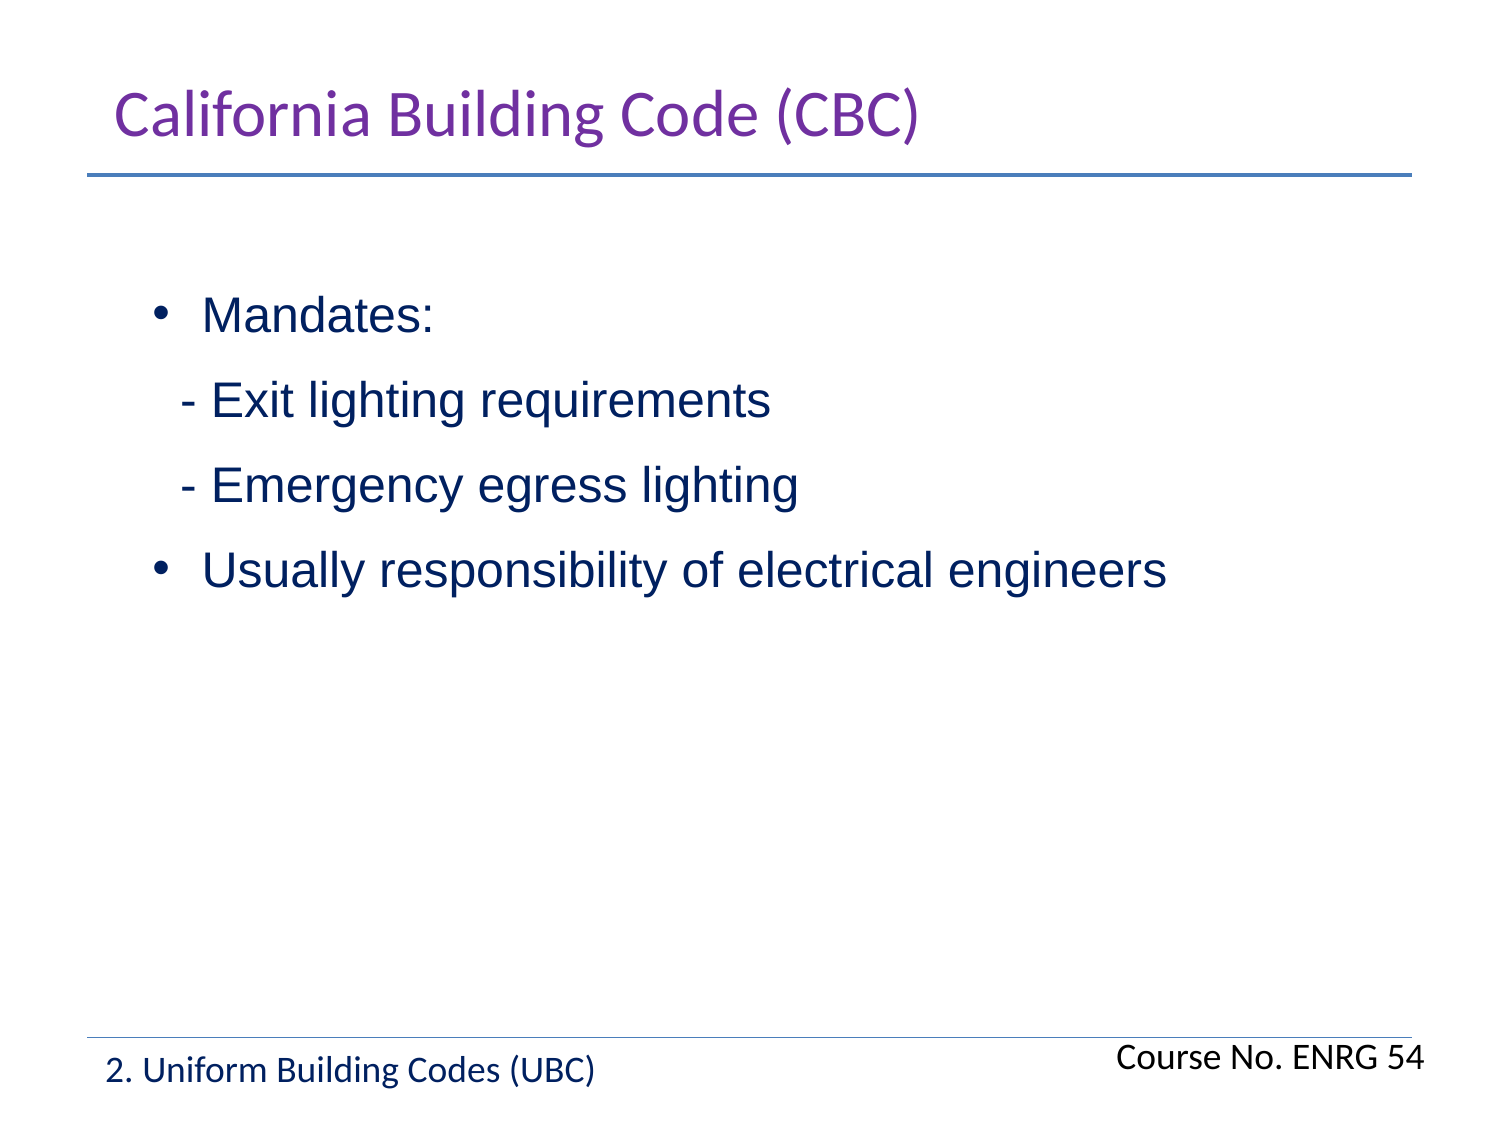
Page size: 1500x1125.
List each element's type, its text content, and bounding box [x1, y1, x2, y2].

text_box California Building Code (CBC) [99, 62, 1400, 158]
text_box 2. Uniform Building Codes (UBC) [90, 1046, 612, 1098]
text_box Course No. ENRG 54 [1101, 1024, 1441, 1085]
text_box Mandates: - Exit lighting requirements - Emergency egress lighting Usually responsibility of electrical engineers [137, 274, 1300, 605]
